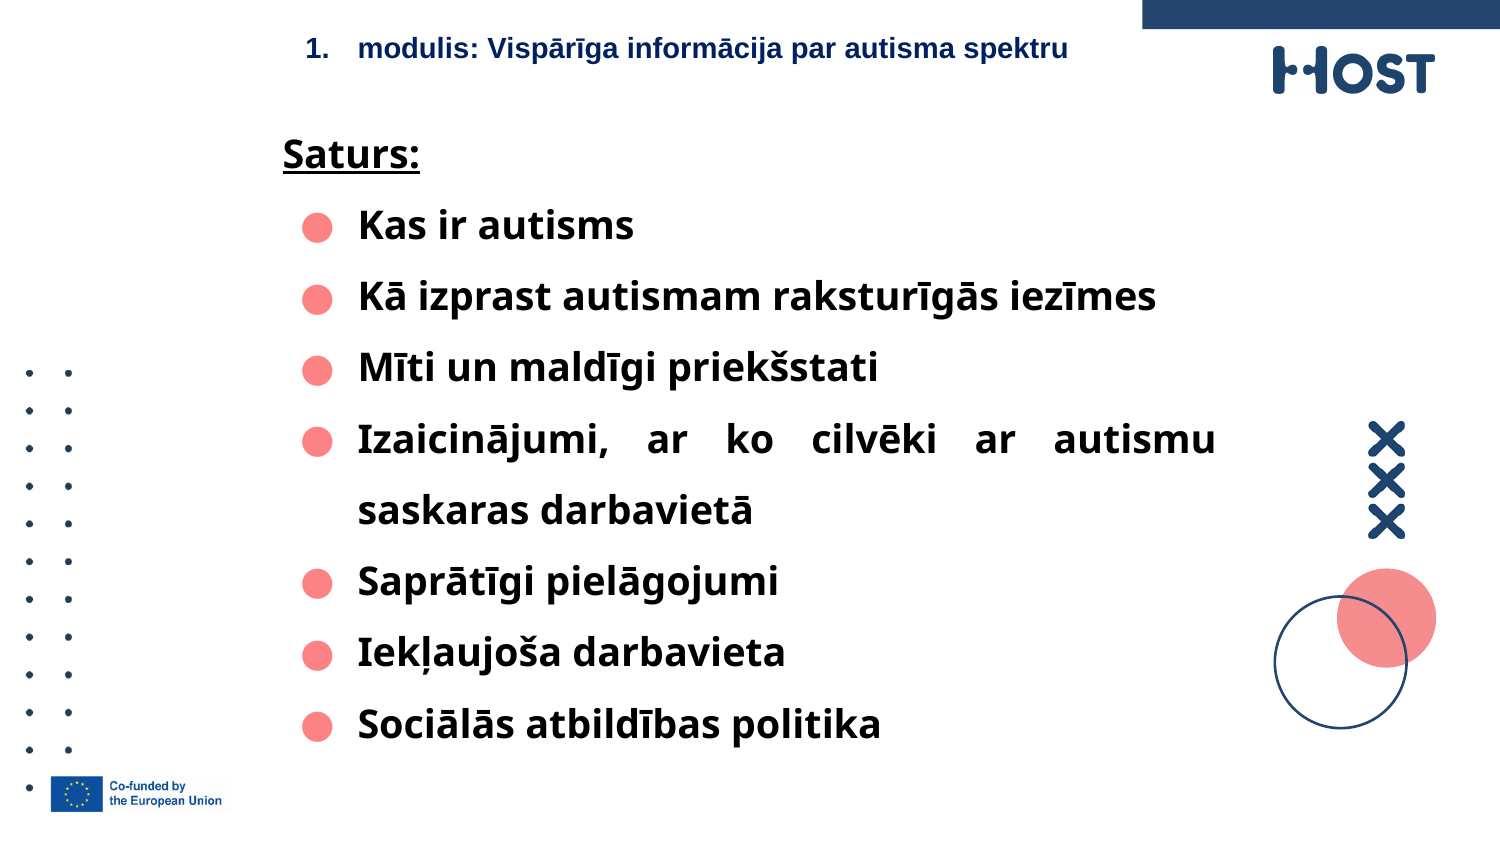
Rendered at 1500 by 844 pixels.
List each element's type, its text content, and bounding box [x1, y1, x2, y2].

picture [1273, 46, 1435, 94]
picture [0, 370, 233, 812]
picture [1368, 421, 1405, 539]
text_box modulis: Vispārīga informācija par autisma spektru [267, 10, 1135, 68]
text_box Saturs: Kas ir autisms Kā izprast autismam raksturīgās iezīmes Mīti un maldīgi priekšstati Izaicinājumi, ar ko cilvēki ar autismu saskaras darbavietā Saprātīgi pielāgojumi Iekļaujoša darbavieta Sociālās atbildības politika [267, 90, 1233, 788]
